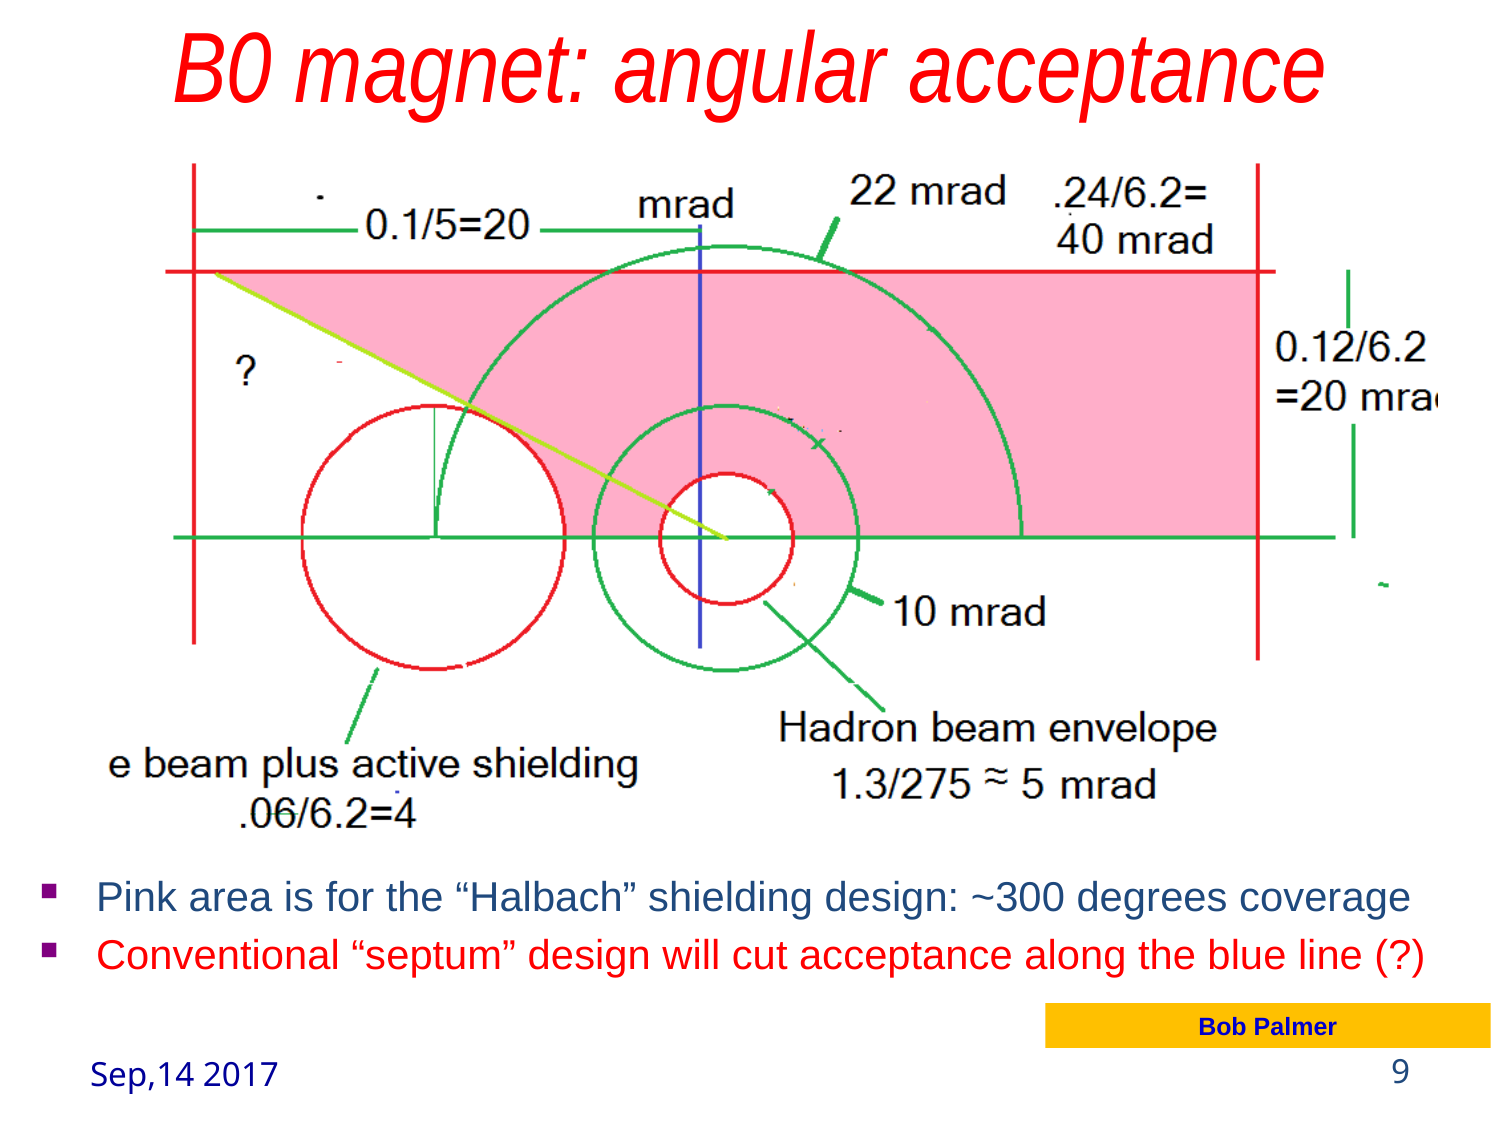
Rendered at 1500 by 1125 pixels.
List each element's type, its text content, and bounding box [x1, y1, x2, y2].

text_box Pink area is for the “Halbach” shielding design: ~300 degrees coverage Conventional “septum” design will cut acceptance along the blue line (?) [24, 862, 1475, 1038]
title B0 magnet: angular acceptance [0, 0, 1500, 125]
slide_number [75, 1042, 425, 1103]
slide_number 9 [1074, 1048, 1425, 1103]
text_box Bob Palmer [1045, 1003, 1491, 1048]
picture [62, 137, 1438, 836]
